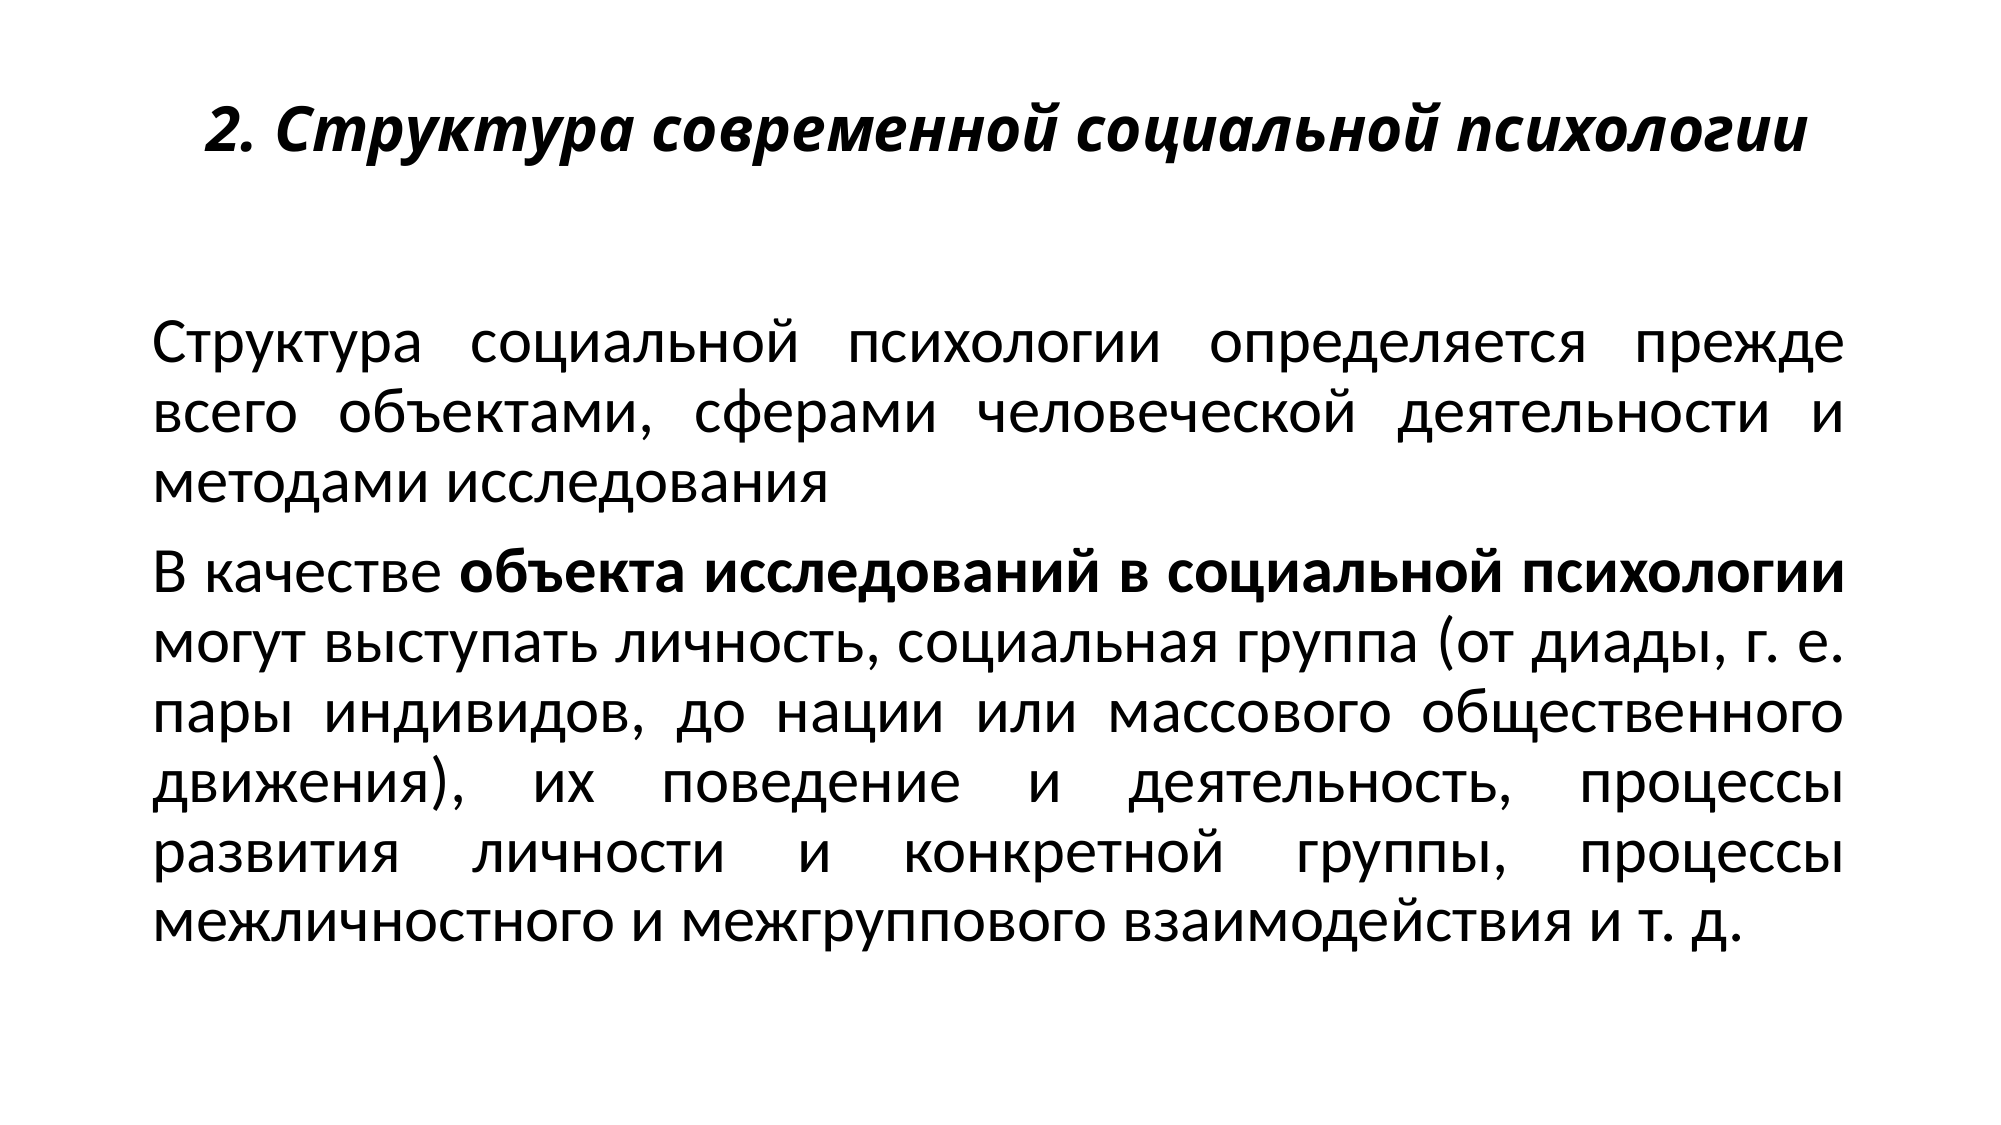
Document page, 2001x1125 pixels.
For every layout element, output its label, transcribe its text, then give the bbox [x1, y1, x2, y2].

title 2. Структура современной социальной психологии [137, 59, 1863, 278]
list Структура социальной психологии определяется прежде всего объектами, сферами человеческой деятельности и методами исследования В качестве объекта исследований в социальной психологии могут выступать личность, социальная группа (от диады, г. е. пары индивидов, до нации или массового общественного движения), их поведение и деятельность, процессы развития личности и конкретной группы, процессы межличностного и межгруппового взаимодействия и т. д. [137, 299, 1863, 1014]
